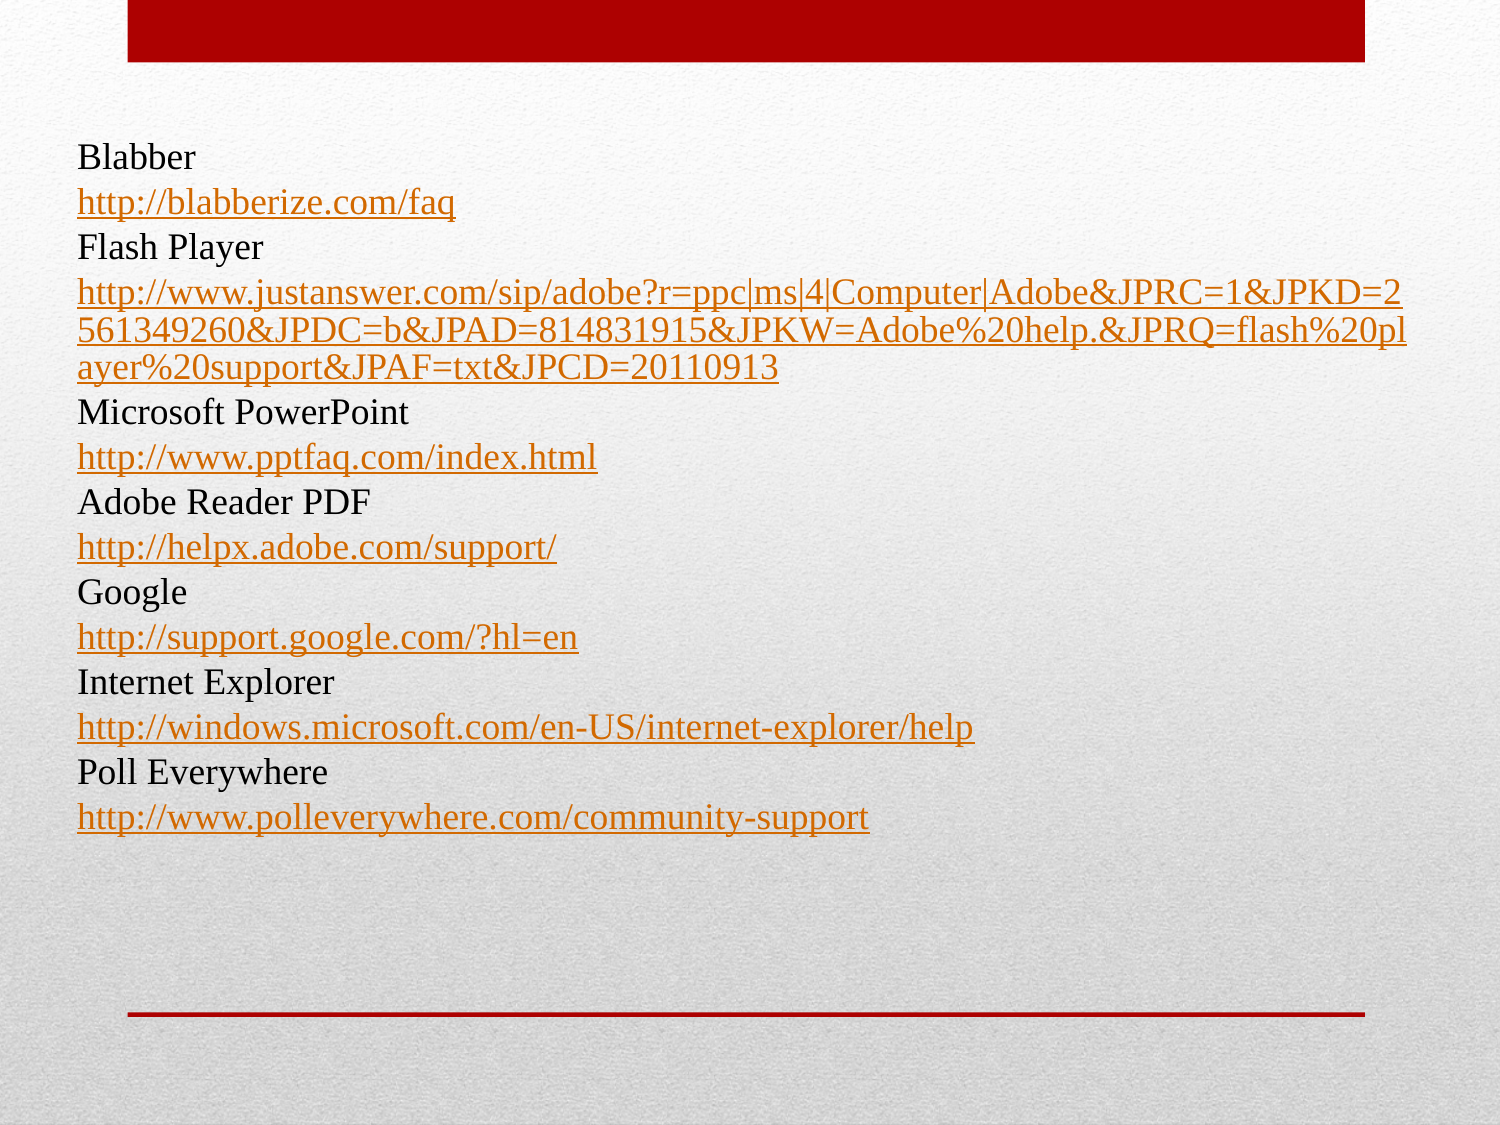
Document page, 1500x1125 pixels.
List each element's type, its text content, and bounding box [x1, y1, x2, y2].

text_box Blabber http://blabberize.com/faq Flash Player http://www.justanswer.com/sip/adobe?r=ppc|ms|4|Computer|Adobe&JPRC=1&JPKD=2561349260&JPDC=b&JPAD=814831915&JPKW=Adobe%20help.&JPRQ=flash%20player%20support&JPAF=txt&JPCD=20110913 Microsoft PowerPoint http://www.pptfaq.com/index.html Adobe Reader PDF http://helpx.adobe.com/support/ Google http://support.google.com/?hl=en Internet Explorer http://windows.microsoft.com/en-US/internet-explorer/help Poll Everywhere http://www.polleverywhere.com/community-support [62, 124, 1425, 815]
